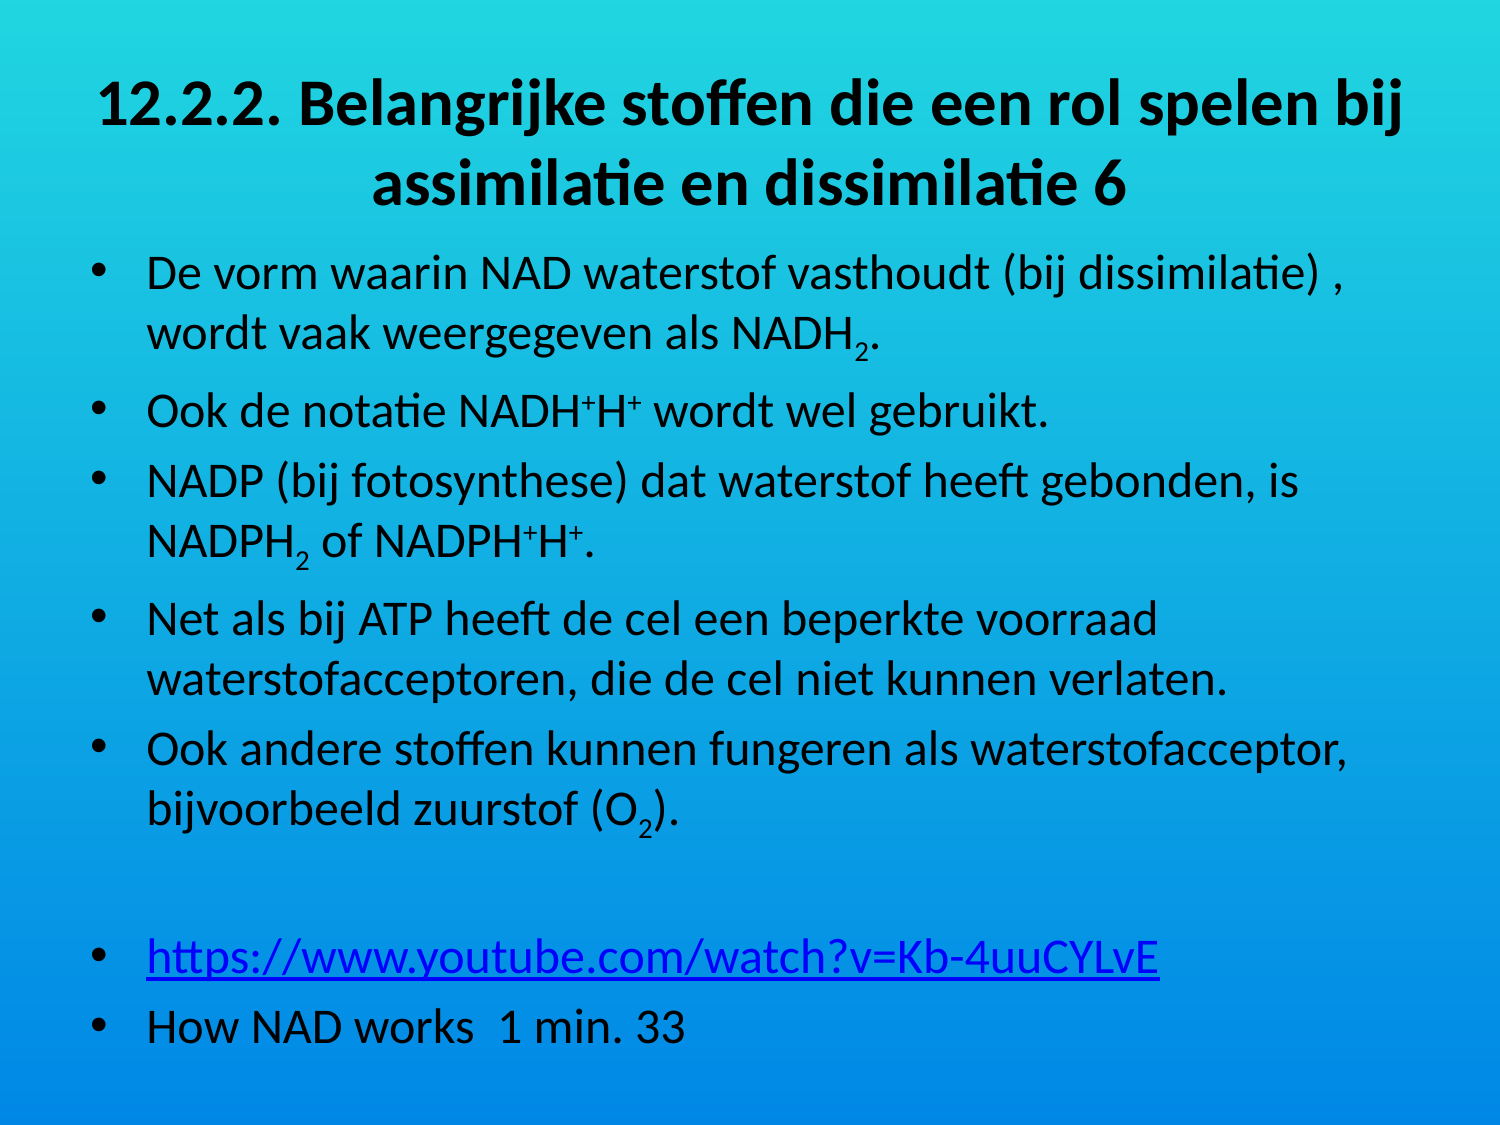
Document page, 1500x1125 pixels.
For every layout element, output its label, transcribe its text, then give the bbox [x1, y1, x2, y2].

title 12.2.2. Belangrijke stoffen die een rol spelen bij assimilatie en dissimilatie 6 [75, 45, 1425, 231]
list De vorm waarin NAD waterstof vasthoudt (bij dissimilatie) , wordt vaak weergegeven als NADH2. Ook de notatie NADH+H+ wordt wel gebruikt. NADP (bij fotosynthese) dat waterstof heeft gebonden, is NADPH2 of NADPH+H+. Net als bij ATP heeft de cel een beperkte voorraad waterstofacceptoren, die de cel niet kunnen verlaten. Ook andere stoffen kunnen fungeren als waterstofacceptor, bijvoorbeeld zuurstof (O2). https://www.youtube.com/watch?v=Kb-4uuCYLvE How NAD works 1 min. 33 [75, 231, 1425, 1106]
